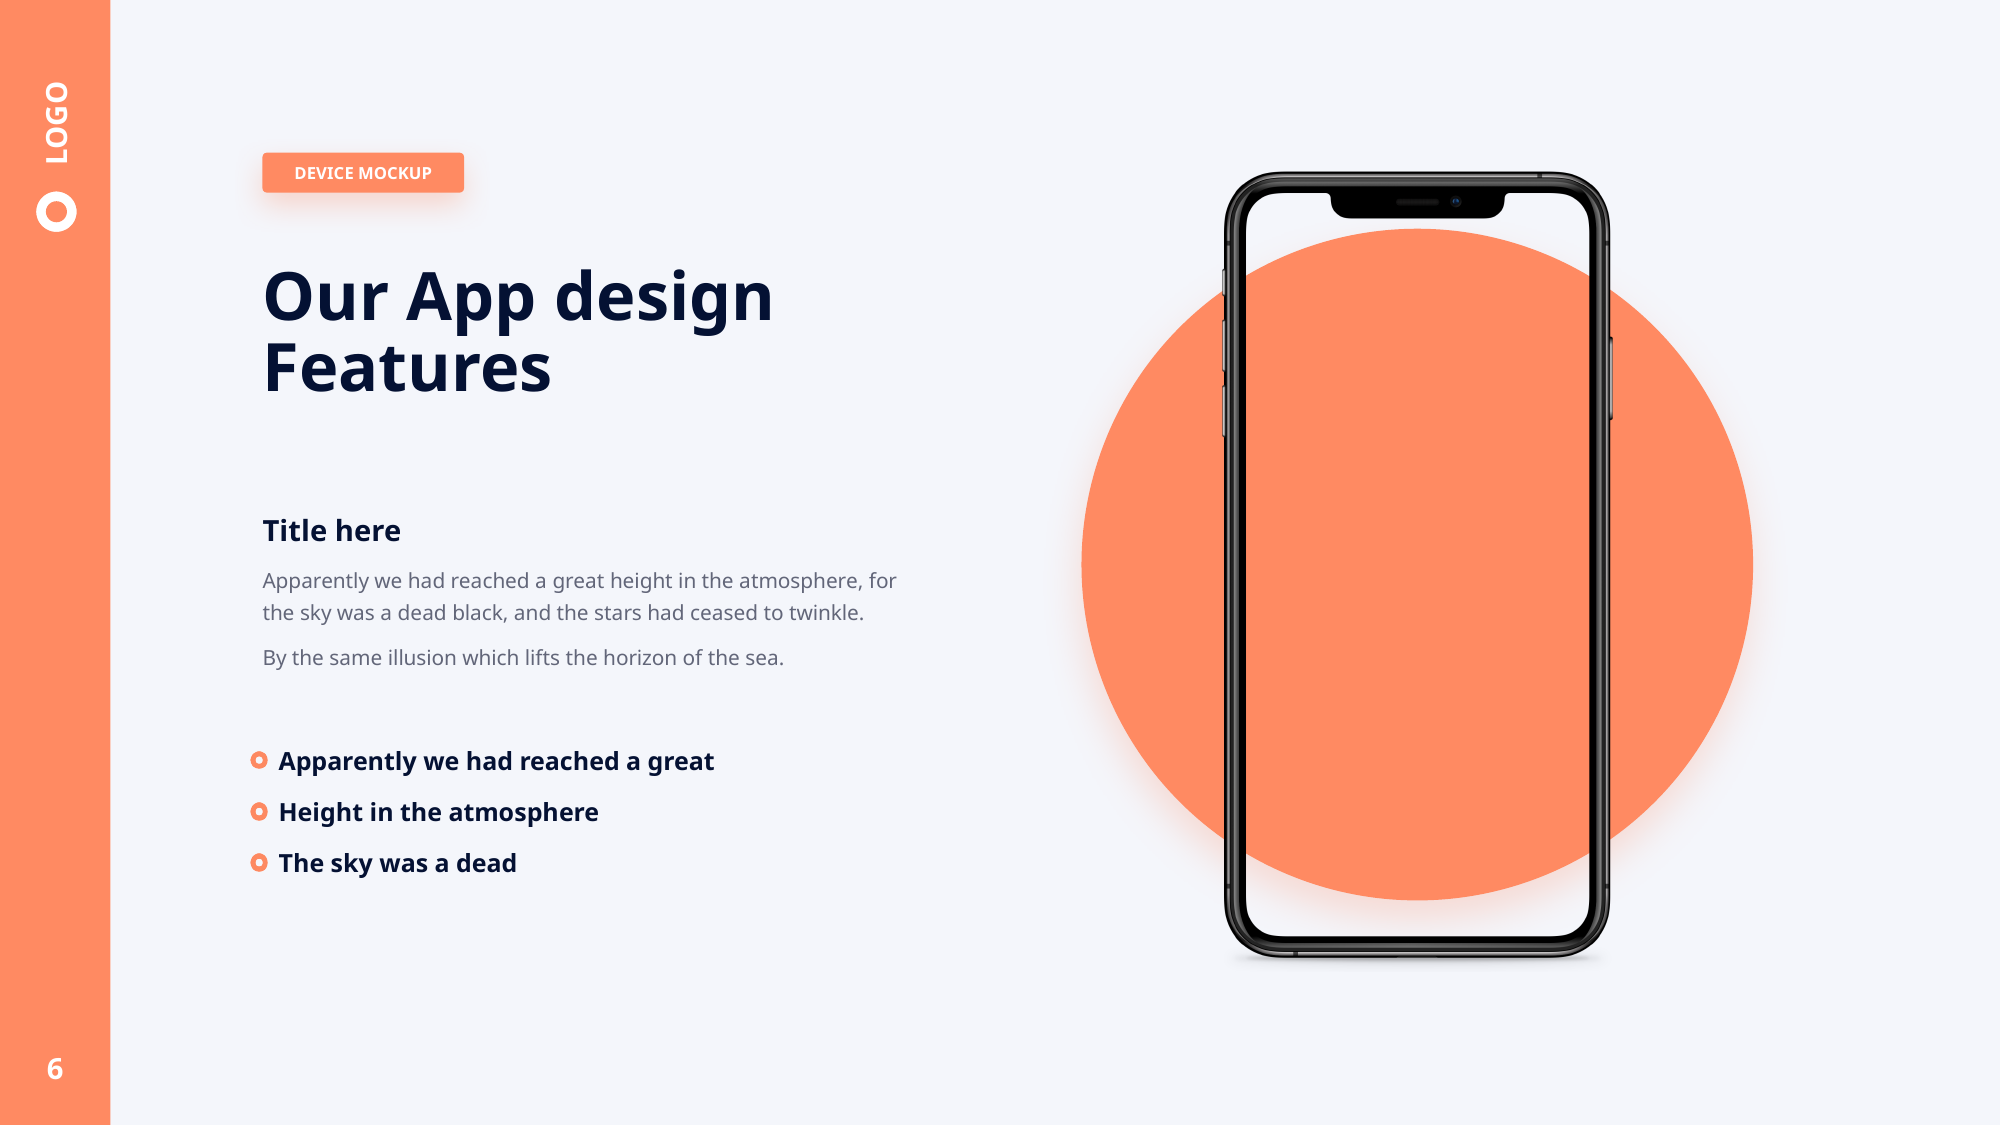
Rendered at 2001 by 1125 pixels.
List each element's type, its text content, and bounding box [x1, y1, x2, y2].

picture [1210, 157, 1625, 972]
title Our App design Features [262, 262, 1061, 429]
picture [250, 853, 268, 872]
picture [250, 802, 268, 821]
slide_number 6 [24, 1040, 87, 1100]
text_box Title here Apparently we had reached a great height in the atmosphere, for the sky was a dead black, and the stars had ceased to twinkle. By the same illusion which lifts the horizon of the sea. [262, 494, 921, 678]
picture [250, 751, 268, 769]
text_box Apparently we had reached a great Height in the atmosphere The sky was a dead [250, 728, 722, 886]
